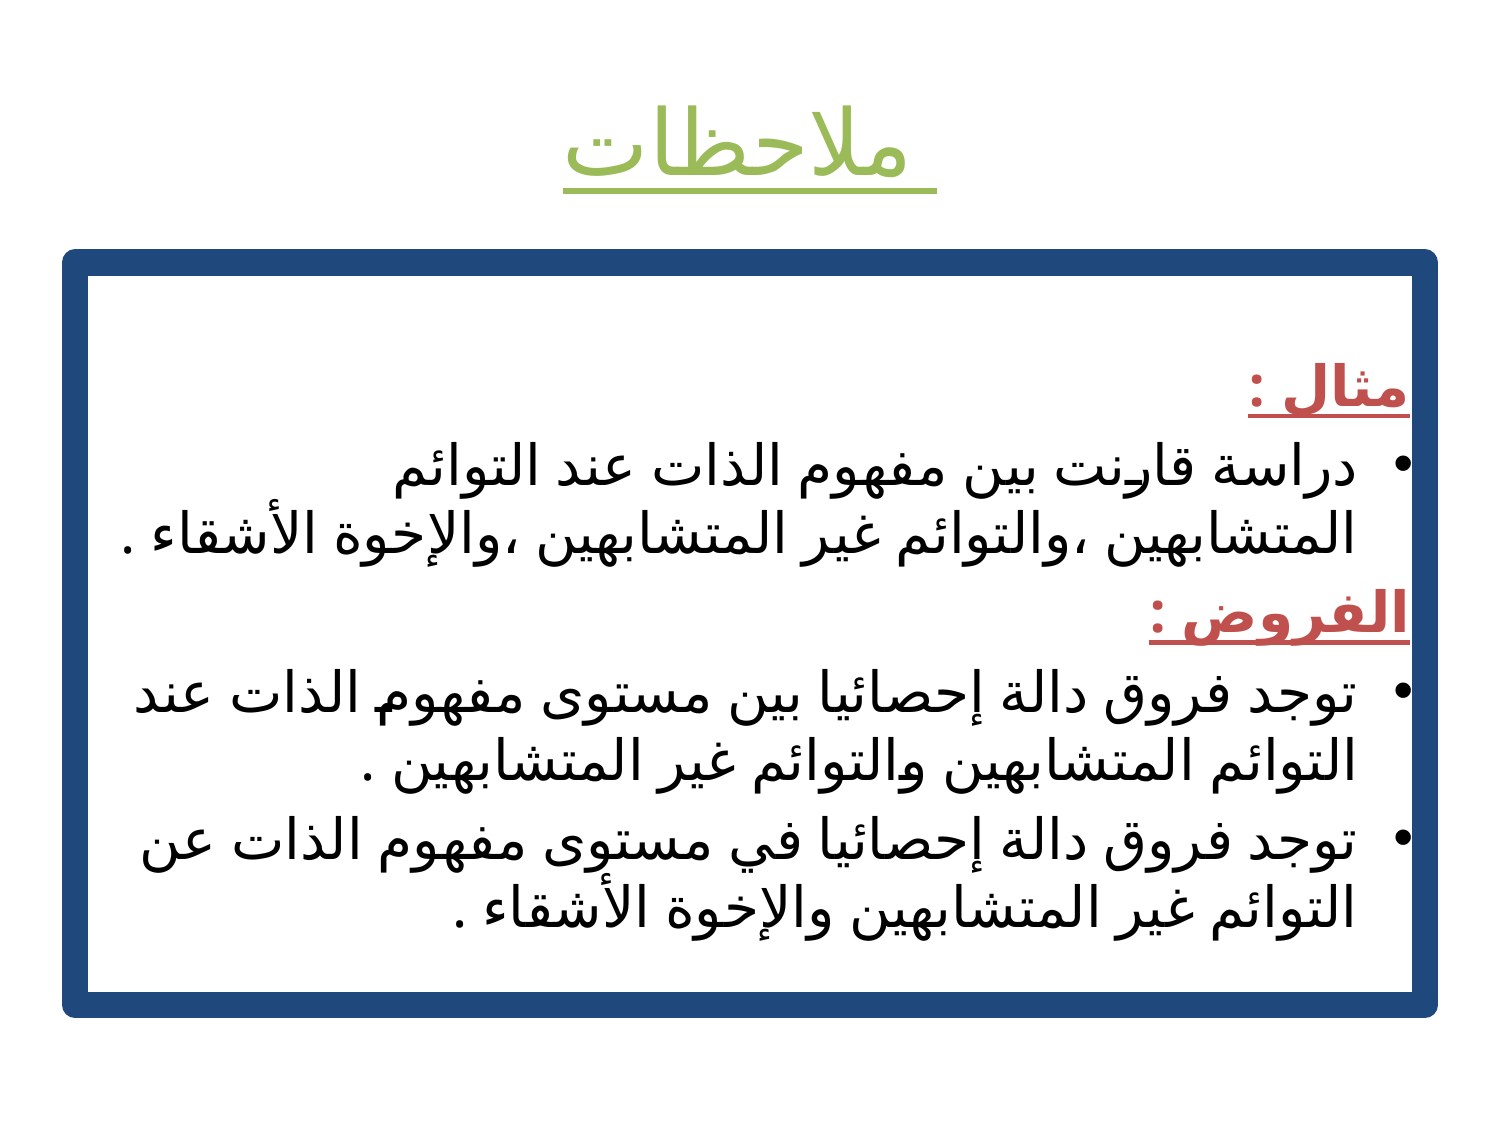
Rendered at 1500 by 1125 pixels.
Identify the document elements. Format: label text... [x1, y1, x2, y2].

list مثال : دراسة قارنت بين مفهوم الذات عند التوائم المتشابهين ،والتوائم غير المتشابهين ،والإخوة الأشقاء . الفروض : توجد فروق دالة إحصائيا بين مستوى مفهوم الذات عند التوائم المتشابهين والتوائم غير المتشابهين . توجد فروق دالة إحصائيا في مستوى مفهوم الذات عن التوائم غير المتشابهين والإخوة الأشقاء . [75, 262, 1425, 1005]
title ملاحظات [75, 45, 1425, 233]
